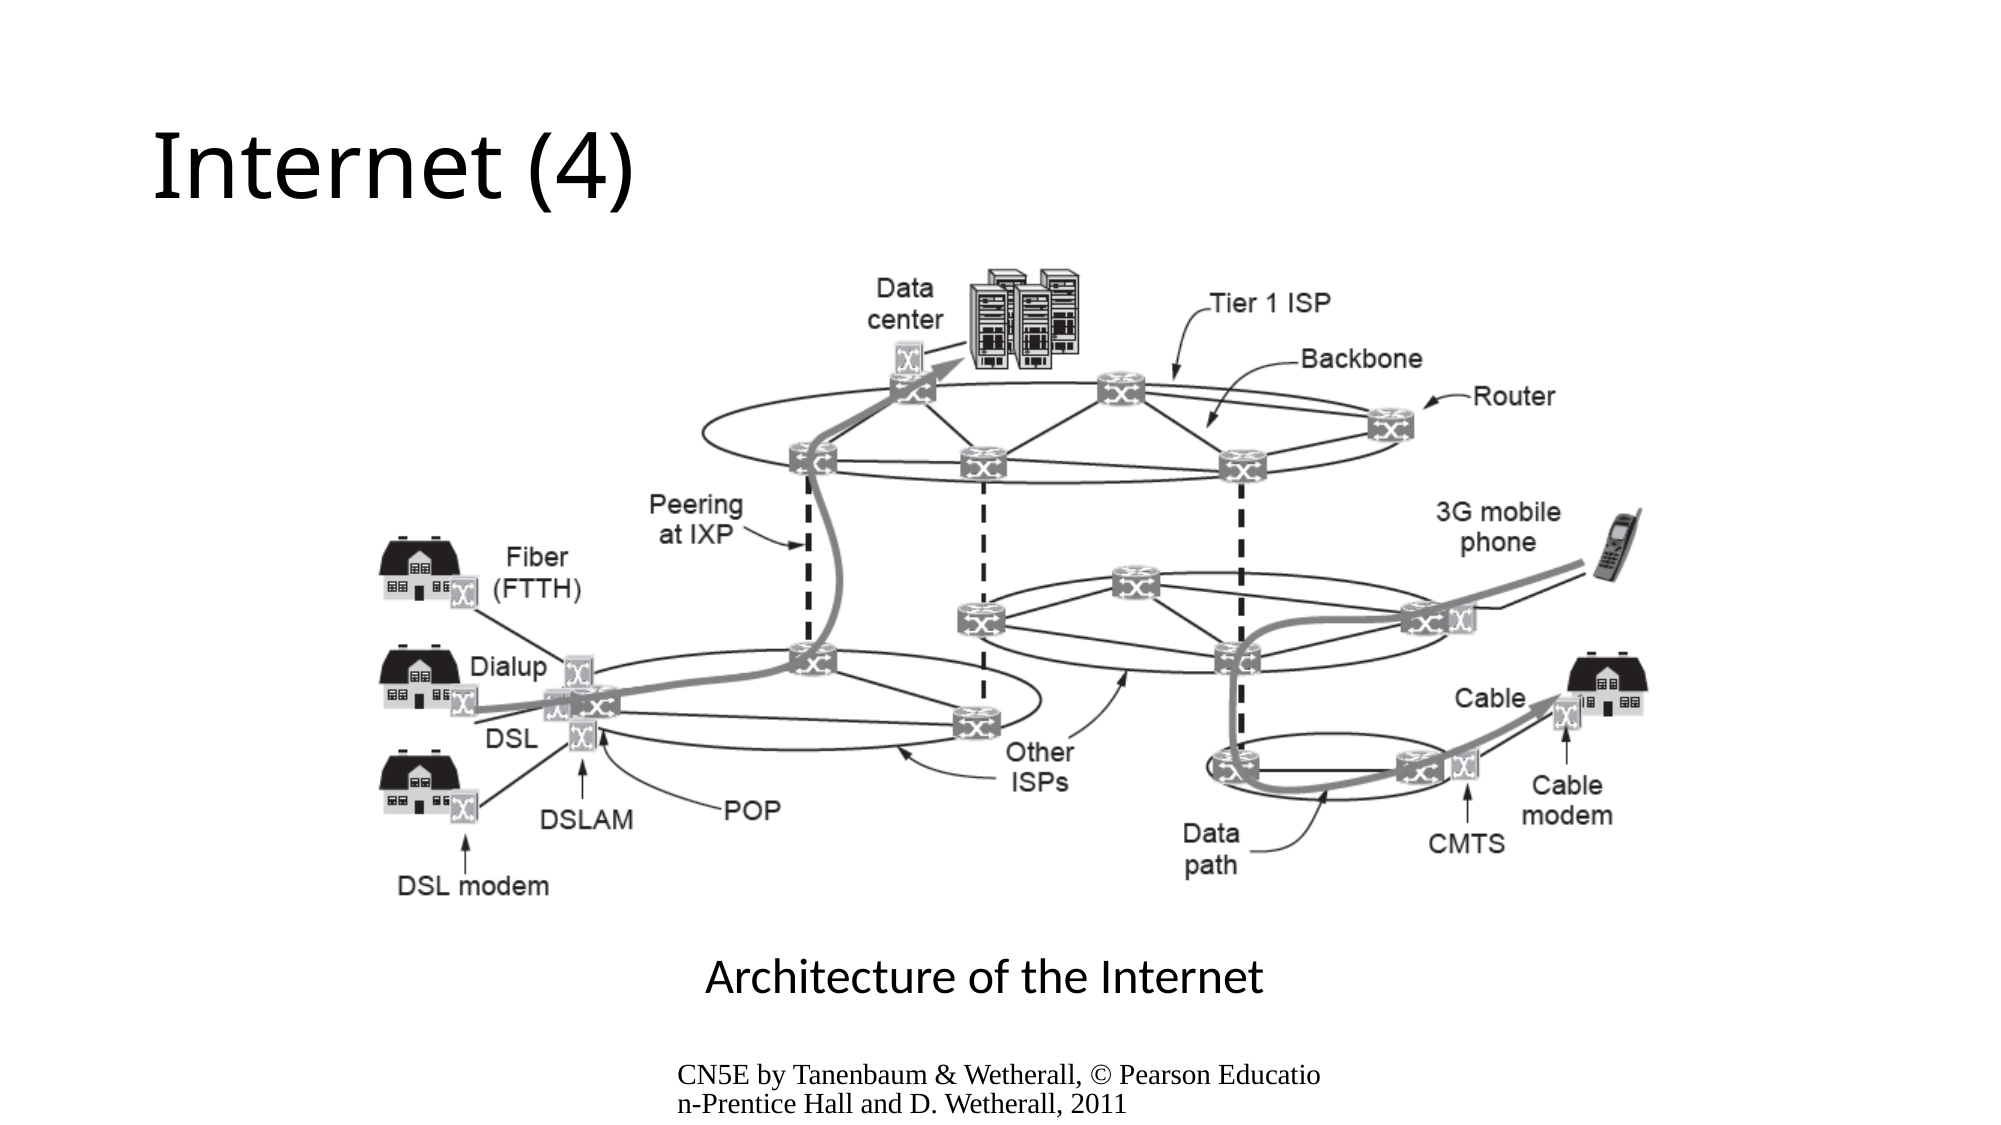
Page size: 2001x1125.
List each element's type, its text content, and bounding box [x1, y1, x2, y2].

title Internet (4) [137, 59, 1863, 278]
text_box Architecture of the Internet [690, 935, 1280, 1011]
footer CN5E by Tanenbaum & Wetherall, © Pearson Education-Prentice Hall and D. Wetherall, 2011 [662, 1042, 1338, 1103]
picture [343, 242, 1697, 933]
